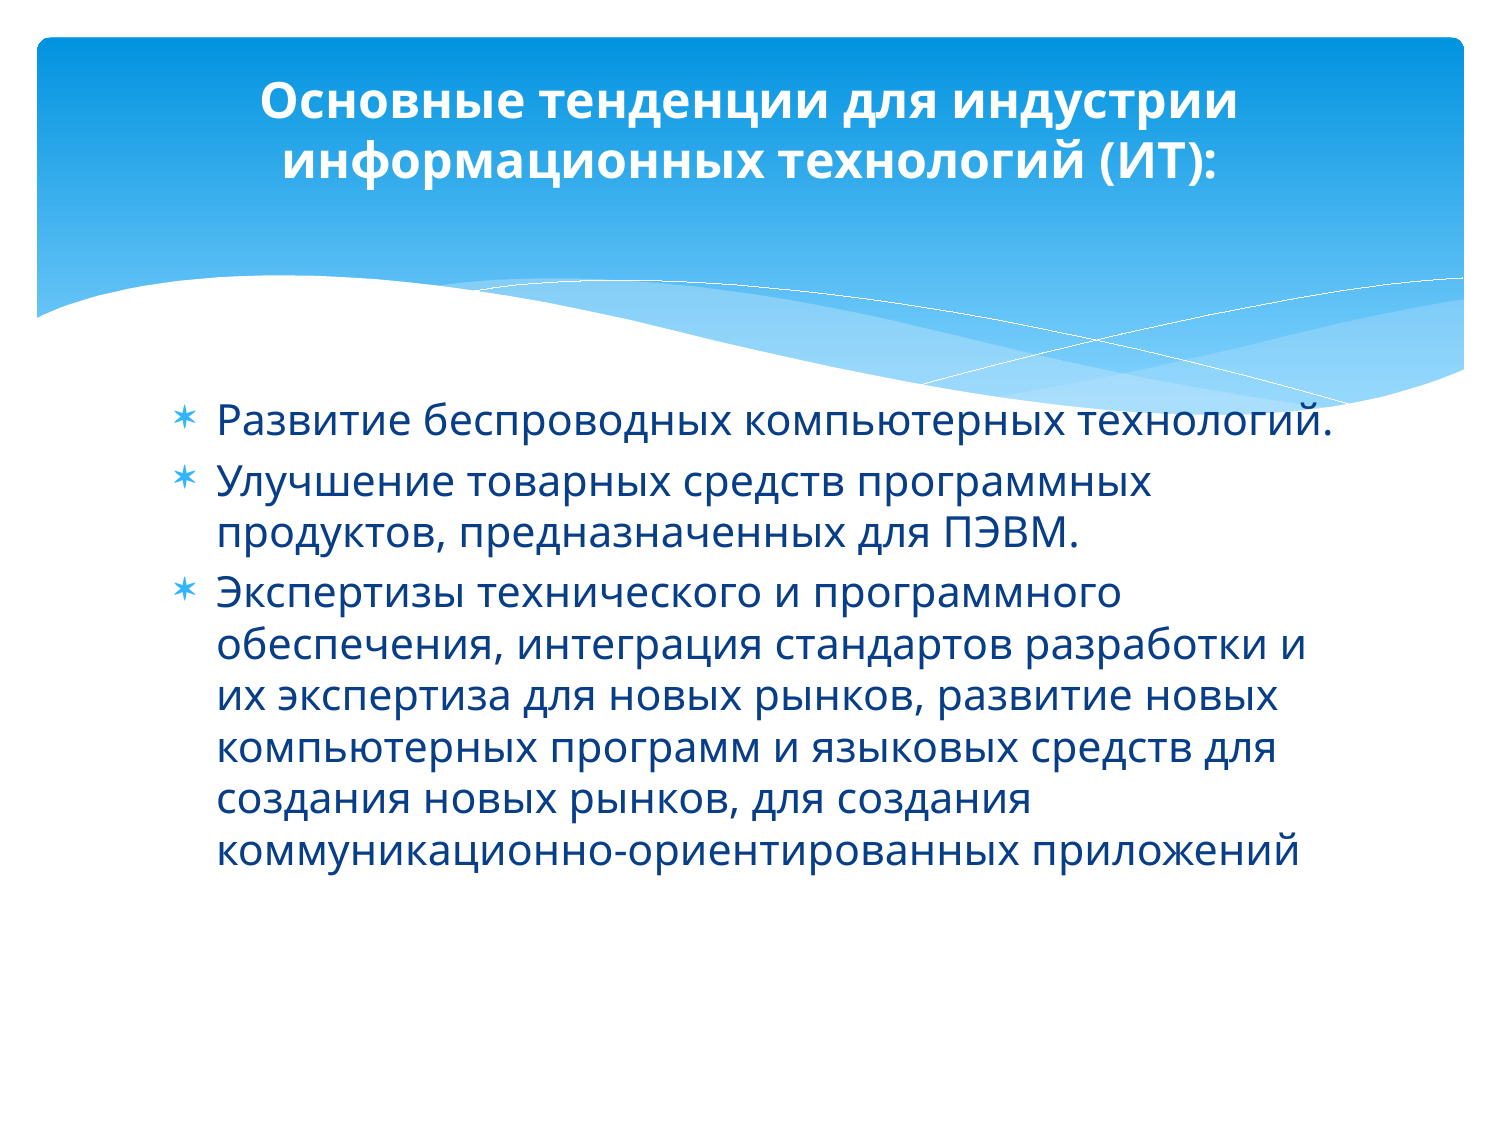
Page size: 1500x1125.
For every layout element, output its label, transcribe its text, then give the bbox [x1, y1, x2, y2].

title Основные тенденции для индустрии информационных технологий (ИТ): [75, 55, 1425, 261]
list Развитие беспроводных компьютерных технологий. Улучшение товарных средств программных продуктов, предназначенных для ПЭВМ. Экспертизы технического и программного обеспечения, интеграция стандартов разработки и их экспертиза для новых рынков, развитие новых компьютерных программ и языковых средств для создания новых рынков, для создания коммуникационно-ориентированных приложений [159, 385, 1375, 952]
